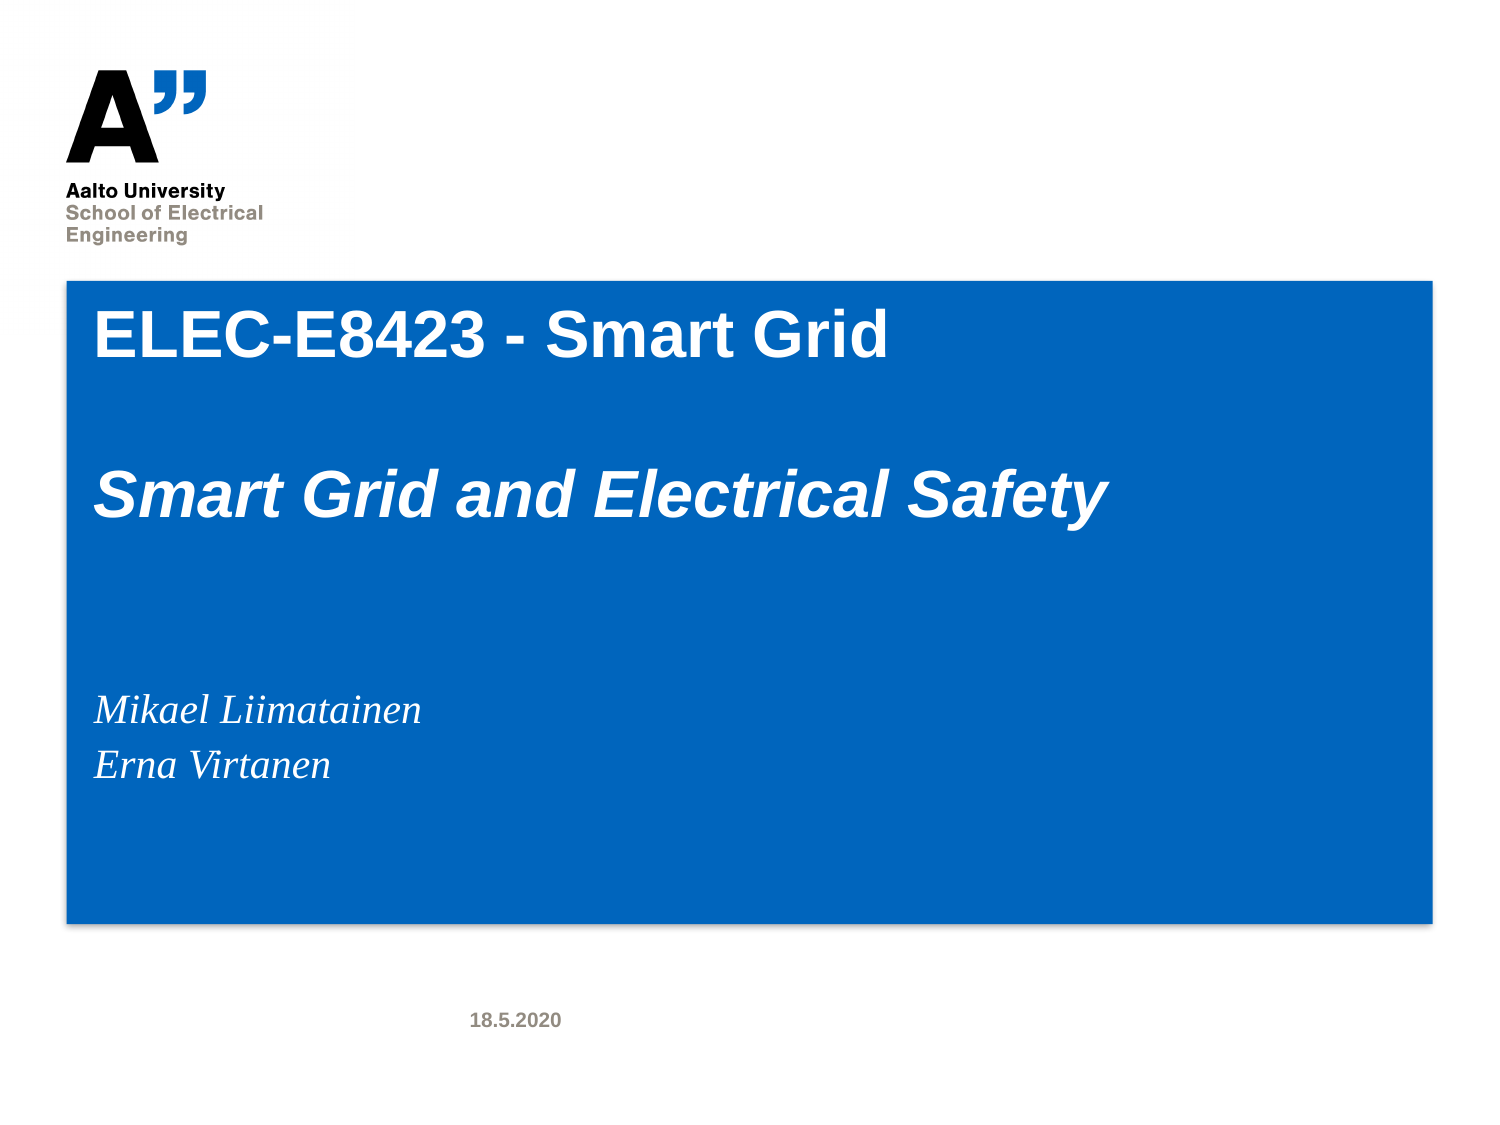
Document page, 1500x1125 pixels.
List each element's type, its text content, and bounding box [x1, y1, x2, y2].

title ELEC-E8423 - Smart Grid Smart Grid and Electrical Safety [93, 290, 1370, 687]
picture [0, 0, 355, 335]
list 18.5.2020 [469, 1006, 803, 1082]
subtitle Mikael Liimatainen Erna Virtanen [93, 686, 1125, 904]
